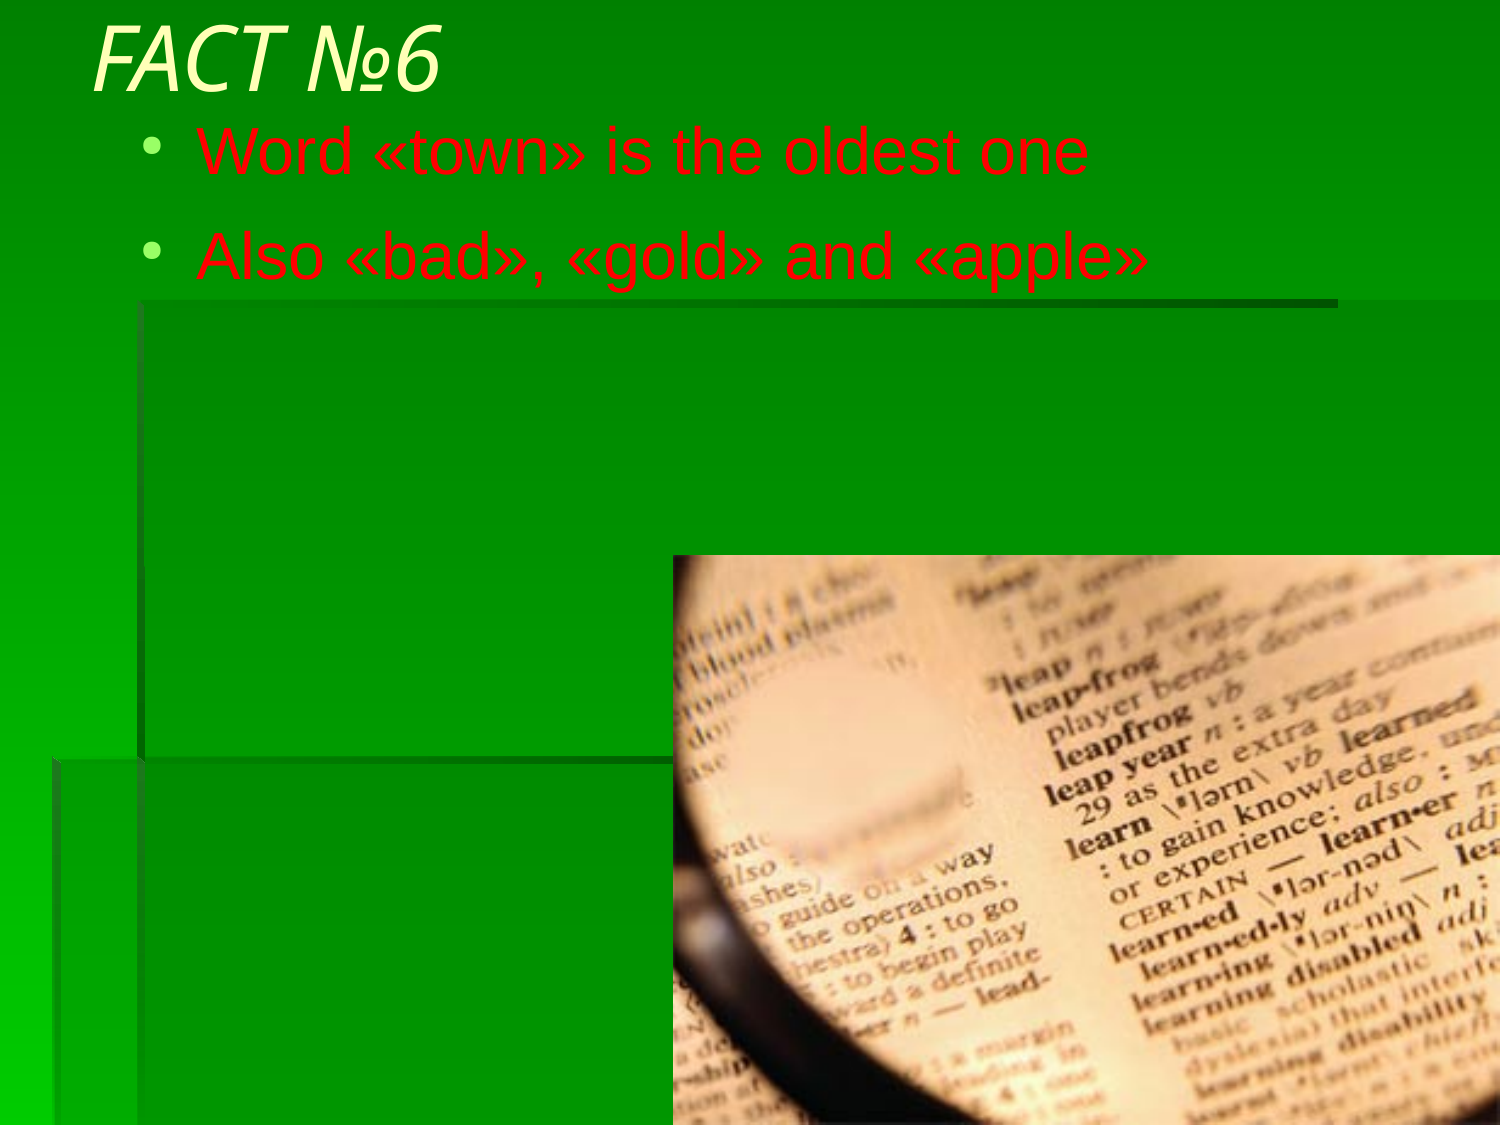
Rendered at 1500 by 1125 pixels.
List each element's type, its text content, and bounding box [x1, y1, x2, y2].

picture [672, 555, 1500, 1125]
title FACT №6 [74, 0, 1451, 173]
list Word «town» is the oldest one Also «bad», «gold» and «apple» [124, 99, 1439, 788]
